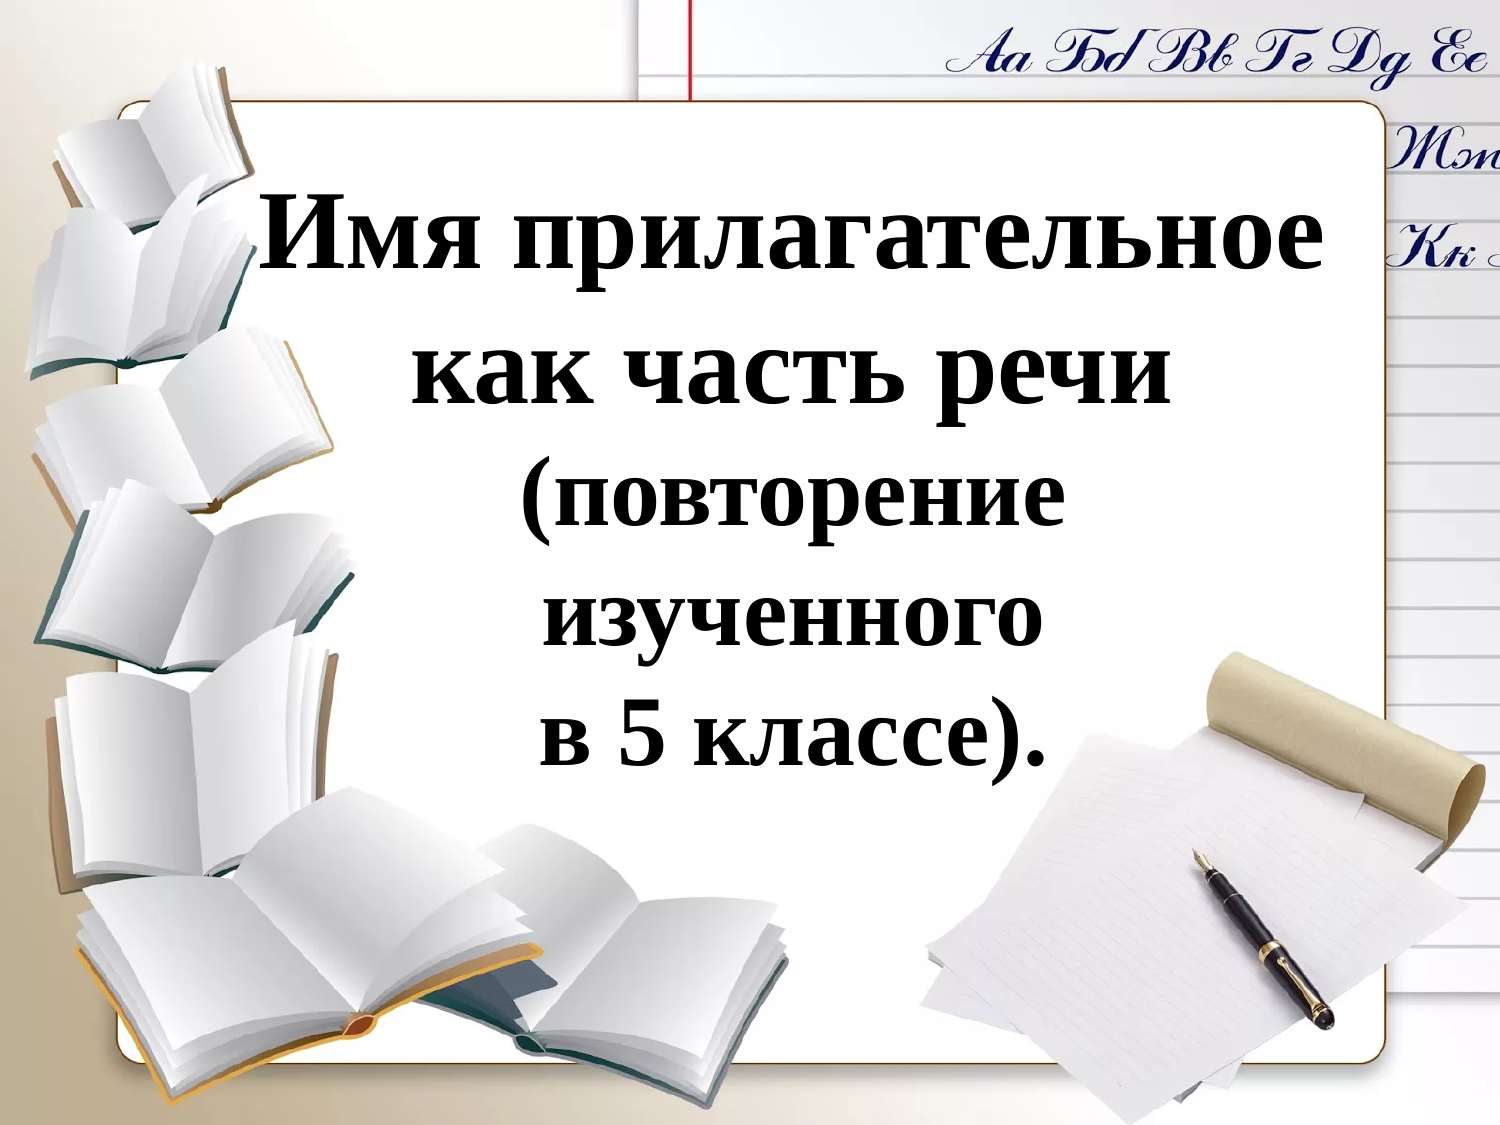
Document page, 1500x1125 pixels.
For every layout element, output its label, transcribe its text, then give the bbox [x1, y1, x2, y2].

picture [0, 0, 1500, 1125]
title Имя прилагательное как часть речи (повторение изученного в 5 классе). [112, 349, 1500, 591]
